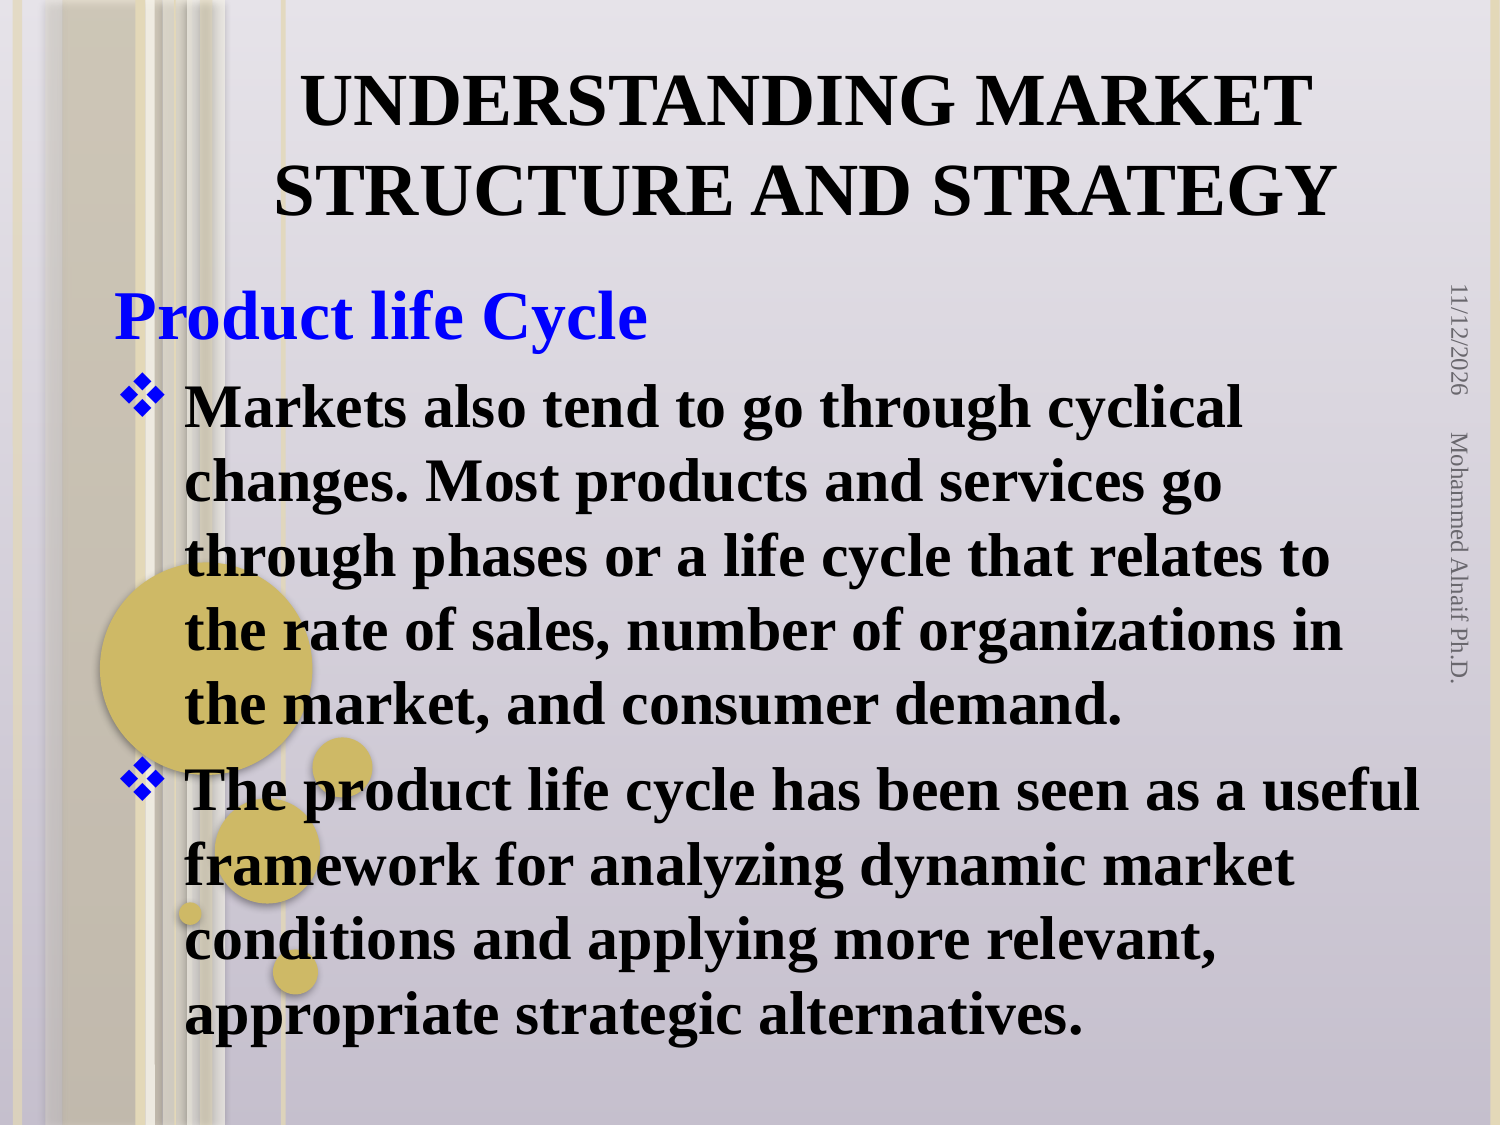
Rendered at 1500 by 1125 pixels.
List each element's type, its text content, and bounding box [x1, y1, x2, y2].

footer Mohammed Alnaif Ph.D. [1429, 417, 1493, 1018]
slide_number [1430, 36, 1493, 412]
title Understanding Market Structure and Strategy [162, 37, 1430, 238]
subtitle Product life Cycle Markets also tend to go through cyclical changes. Most products and services go through phases or a life cycle that relates to the rate of sales, number of organizations in the market, and consumer demand. The product life cycle has been seen as a useful framework for analyzing dynamic market conditions and applying more relevant, appropriate strategic alternatives. [99, 262, 1440, 1063]
